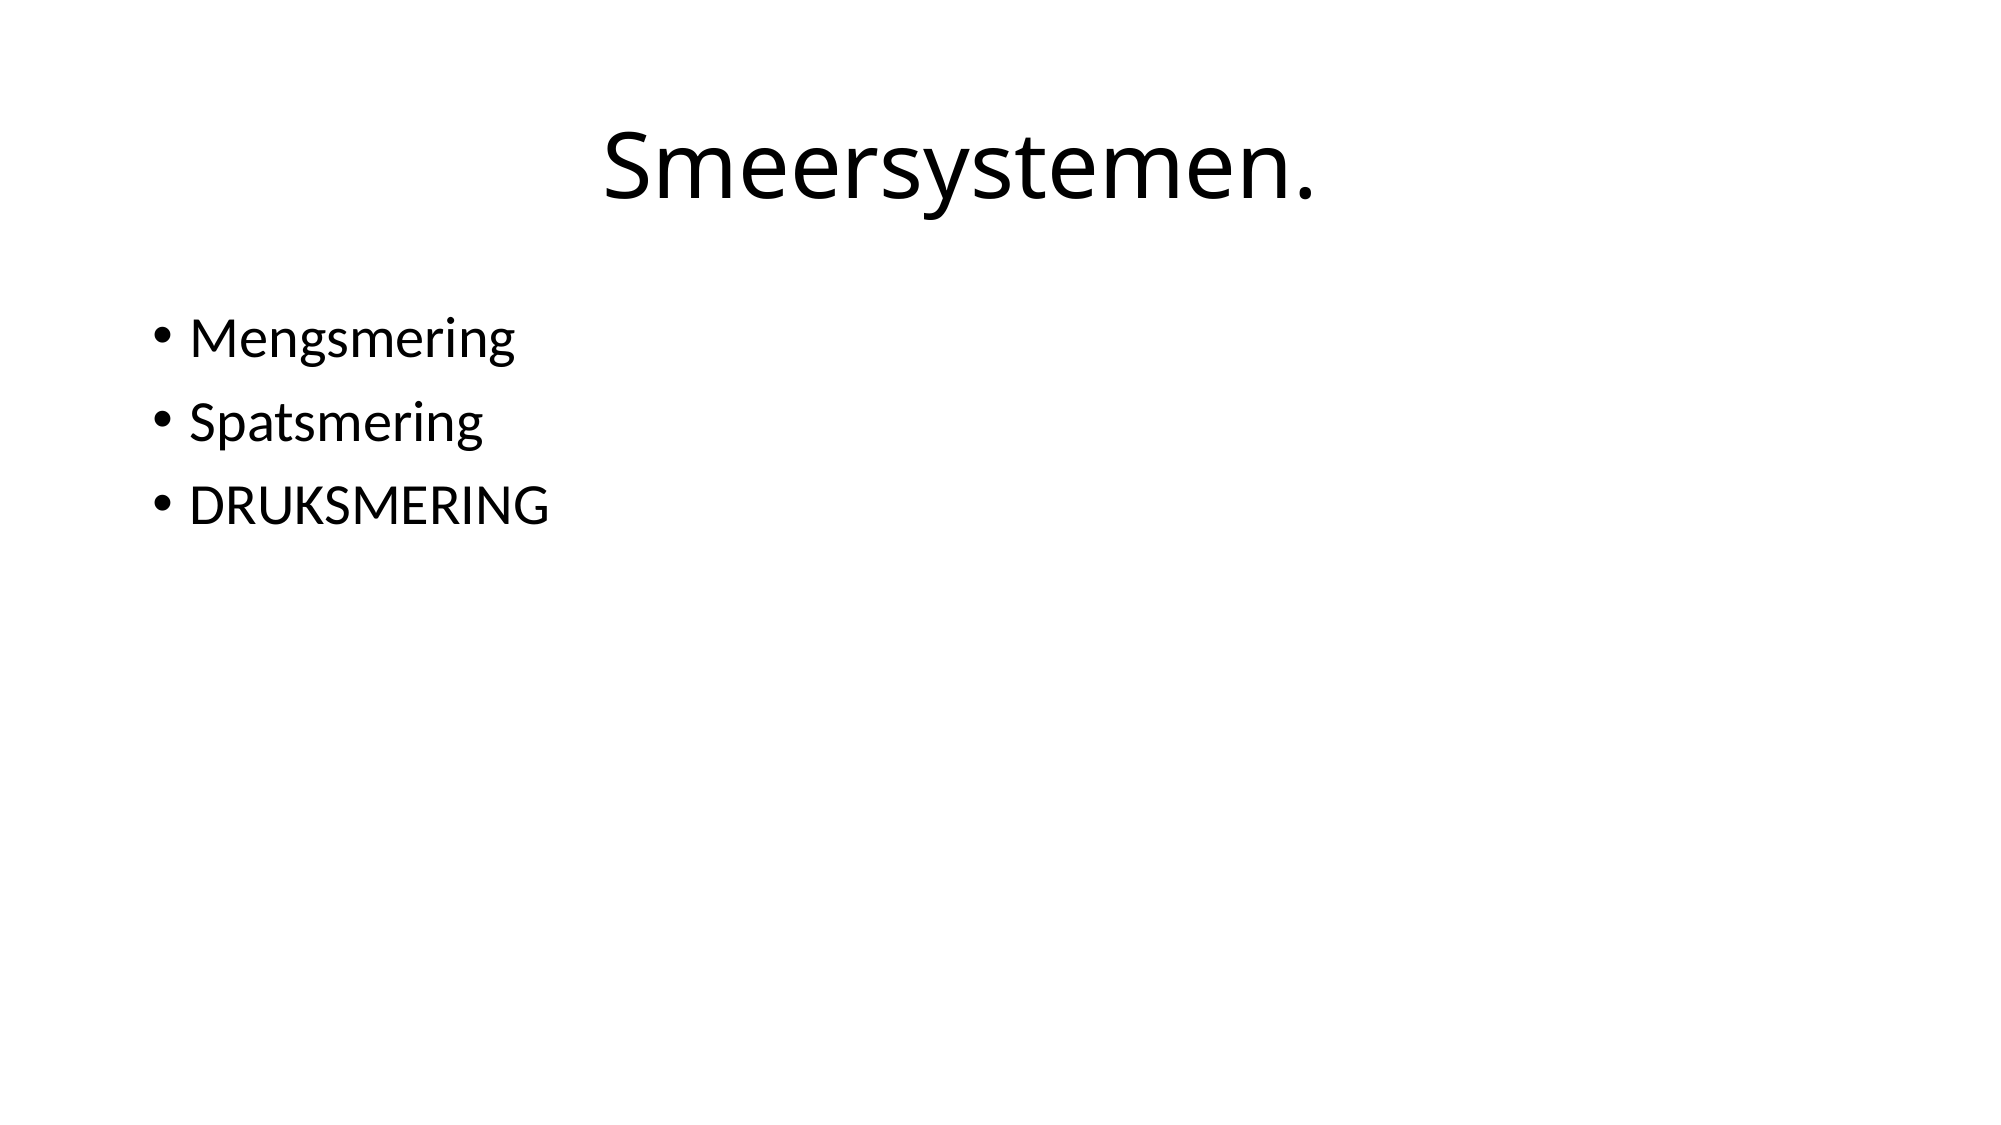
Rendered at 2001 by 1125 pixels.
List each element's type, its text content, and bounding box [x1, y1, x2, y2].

list Mengsmering Spatsmering DRUKSMERING [137, 299, 1863, 1014]
title Smeersystemen. [137, 59, 1863, 278]
